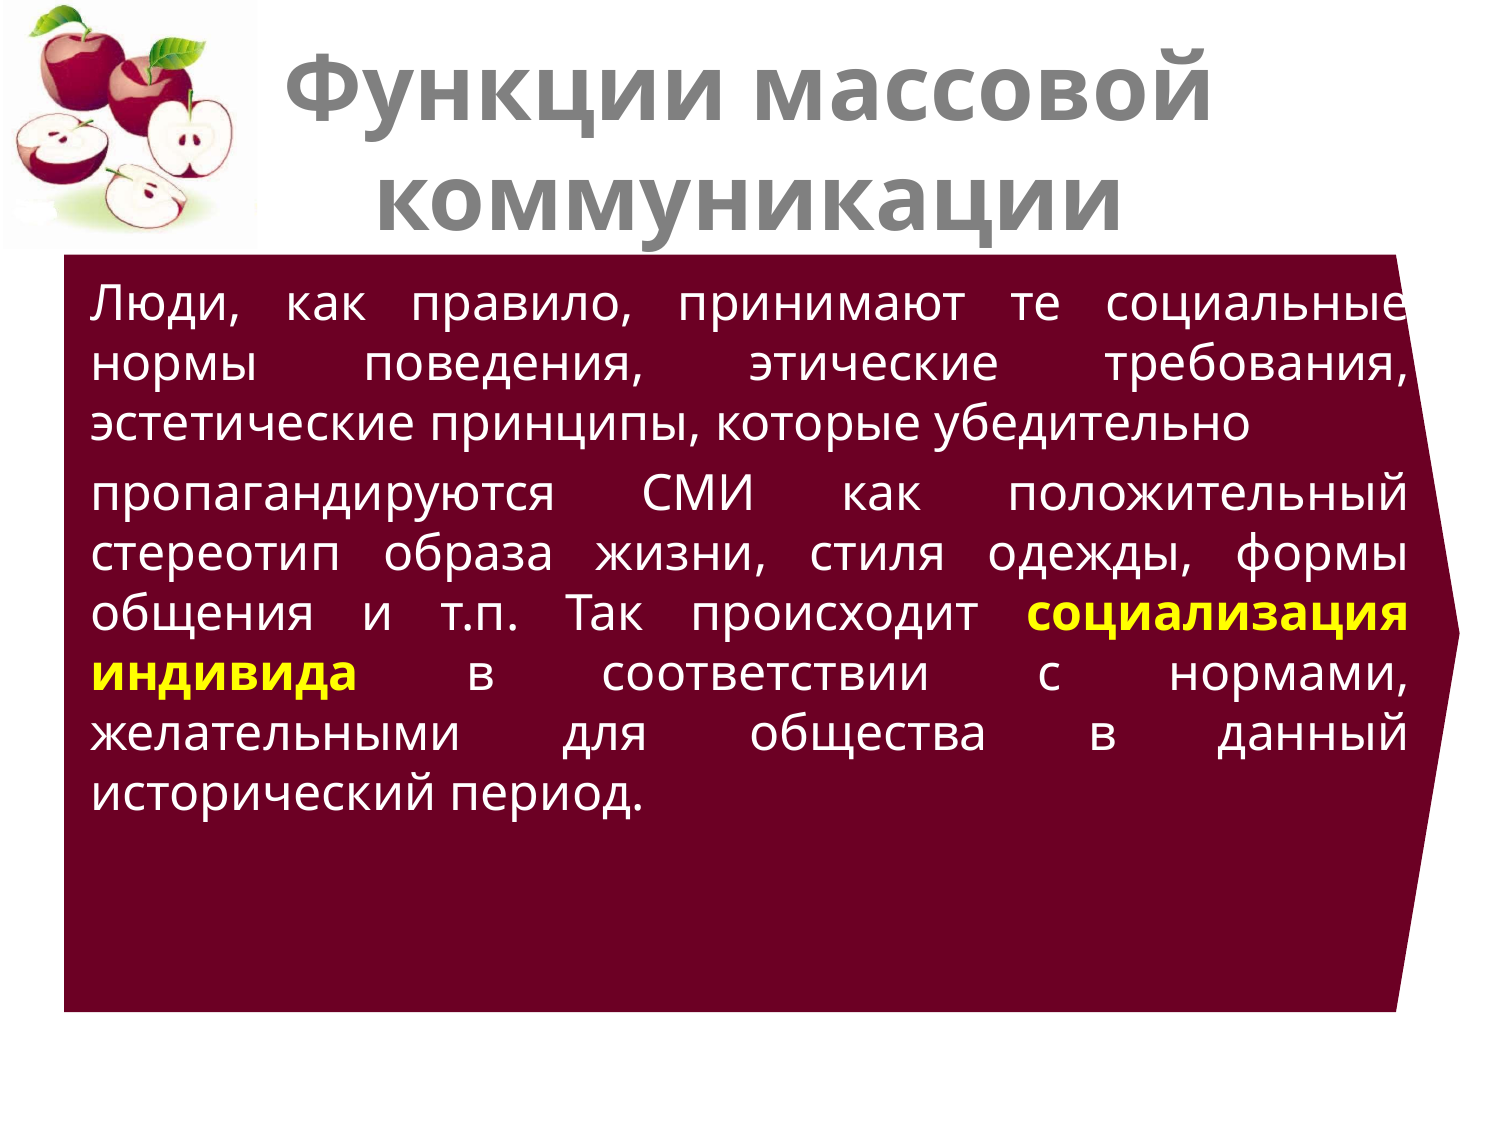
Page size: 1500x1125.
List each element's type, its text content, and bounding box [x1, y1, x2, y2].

list Люди, как правило, принимают те социальные нормы поведения, этические требования, эстетические принципы, которые убедительно пропагандируются СМИ как положительный стереотип образа жизни, стиля одежды, формы общения и т.п. Так происходит социализация индивида в соответствии с нормами, желательными для общества в данный исторический период. [75, 262, 1425, 1005]
title Функции массовой коммуникации [75, 45, 1425, 233]
picture [3, 0, 258, 249]
